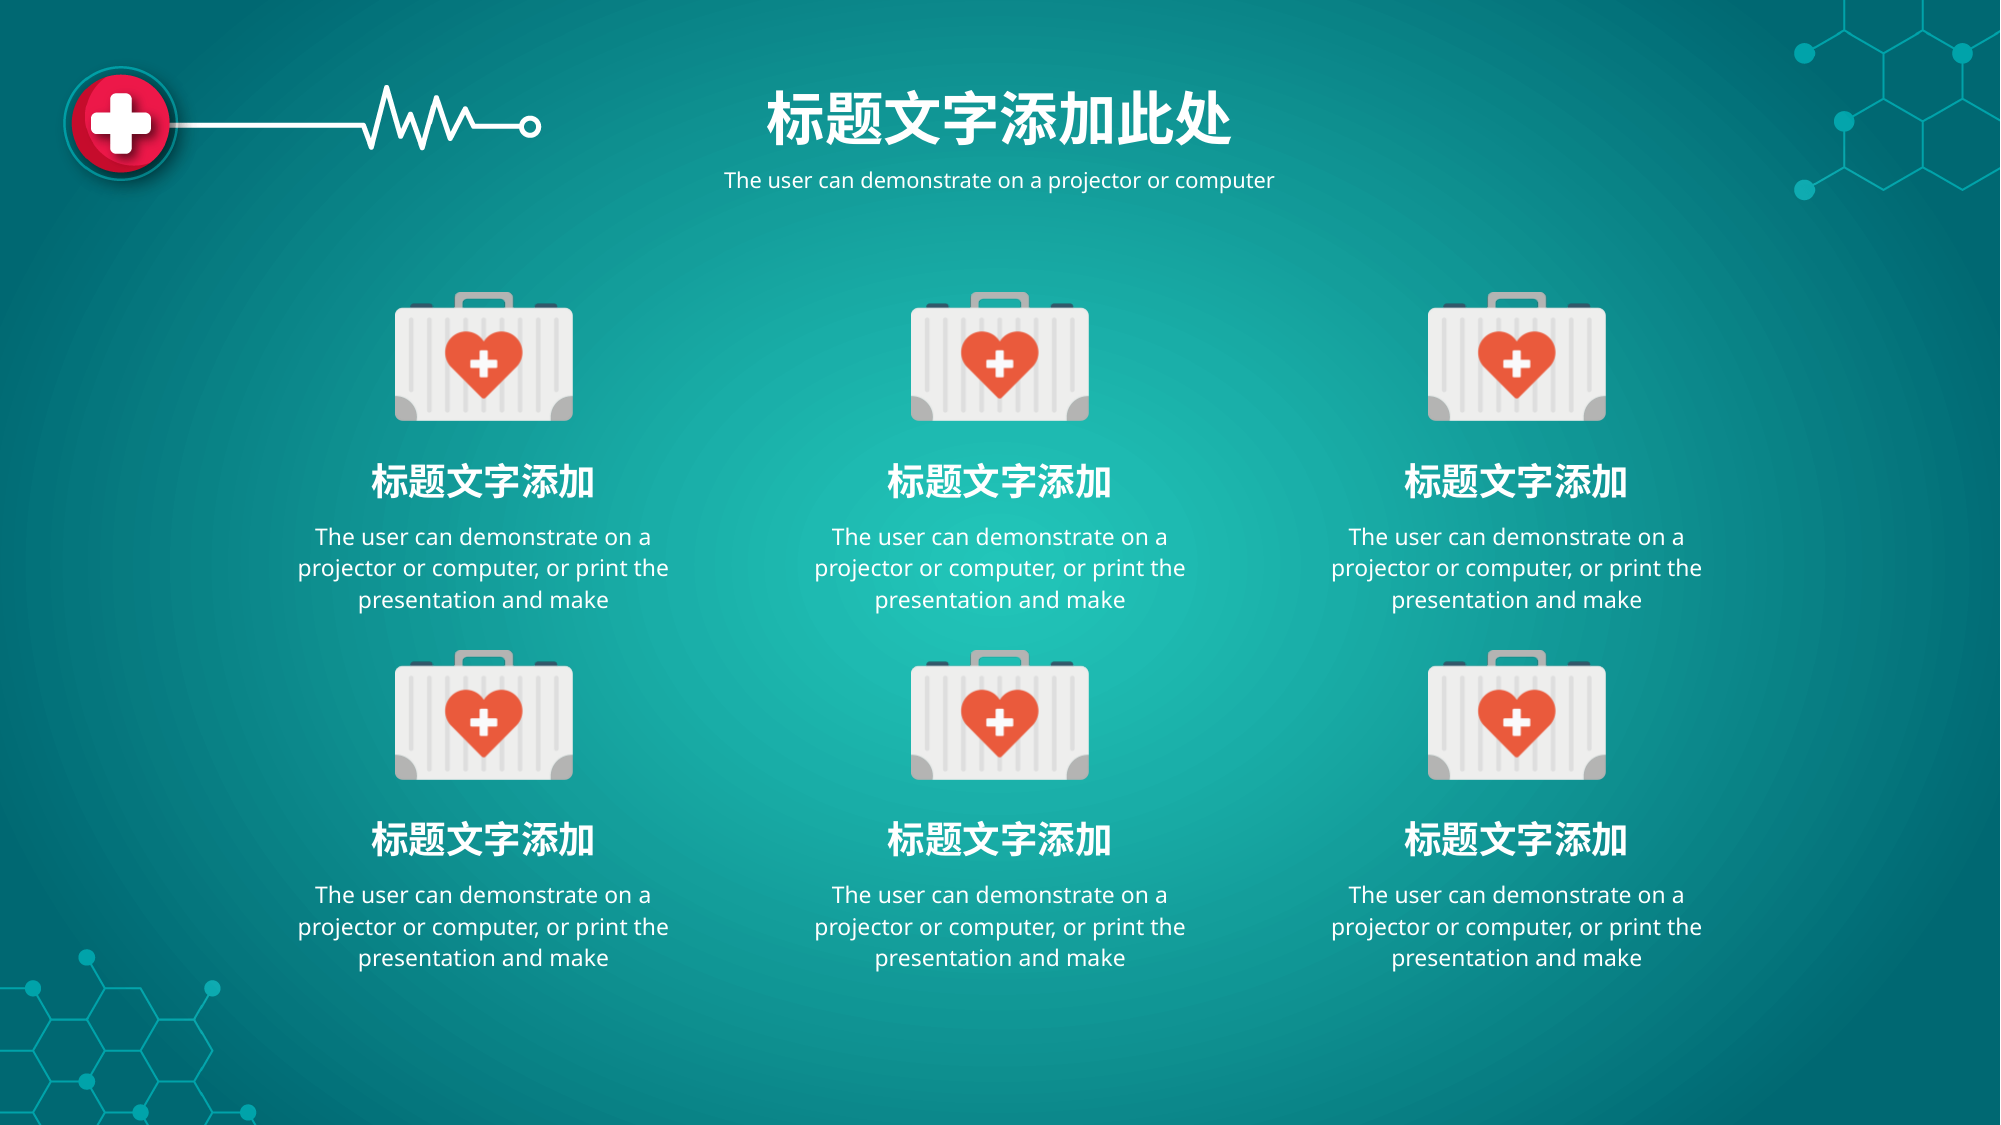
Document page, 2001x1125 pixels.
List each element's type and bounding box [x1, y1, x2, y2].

text_box [660, 74, 1340, 199]
text_box [783, 292, 1218, 622]
text_box [783, 650, 1218, 980]
text_box [266, 292, 701, 622]
text_box [1299, 292, 1735, 622]
text_box [266, 650, 701, 980]
picture [0, 0, 2000, 1125]
text_box [1299, 650, 1735, 980]
